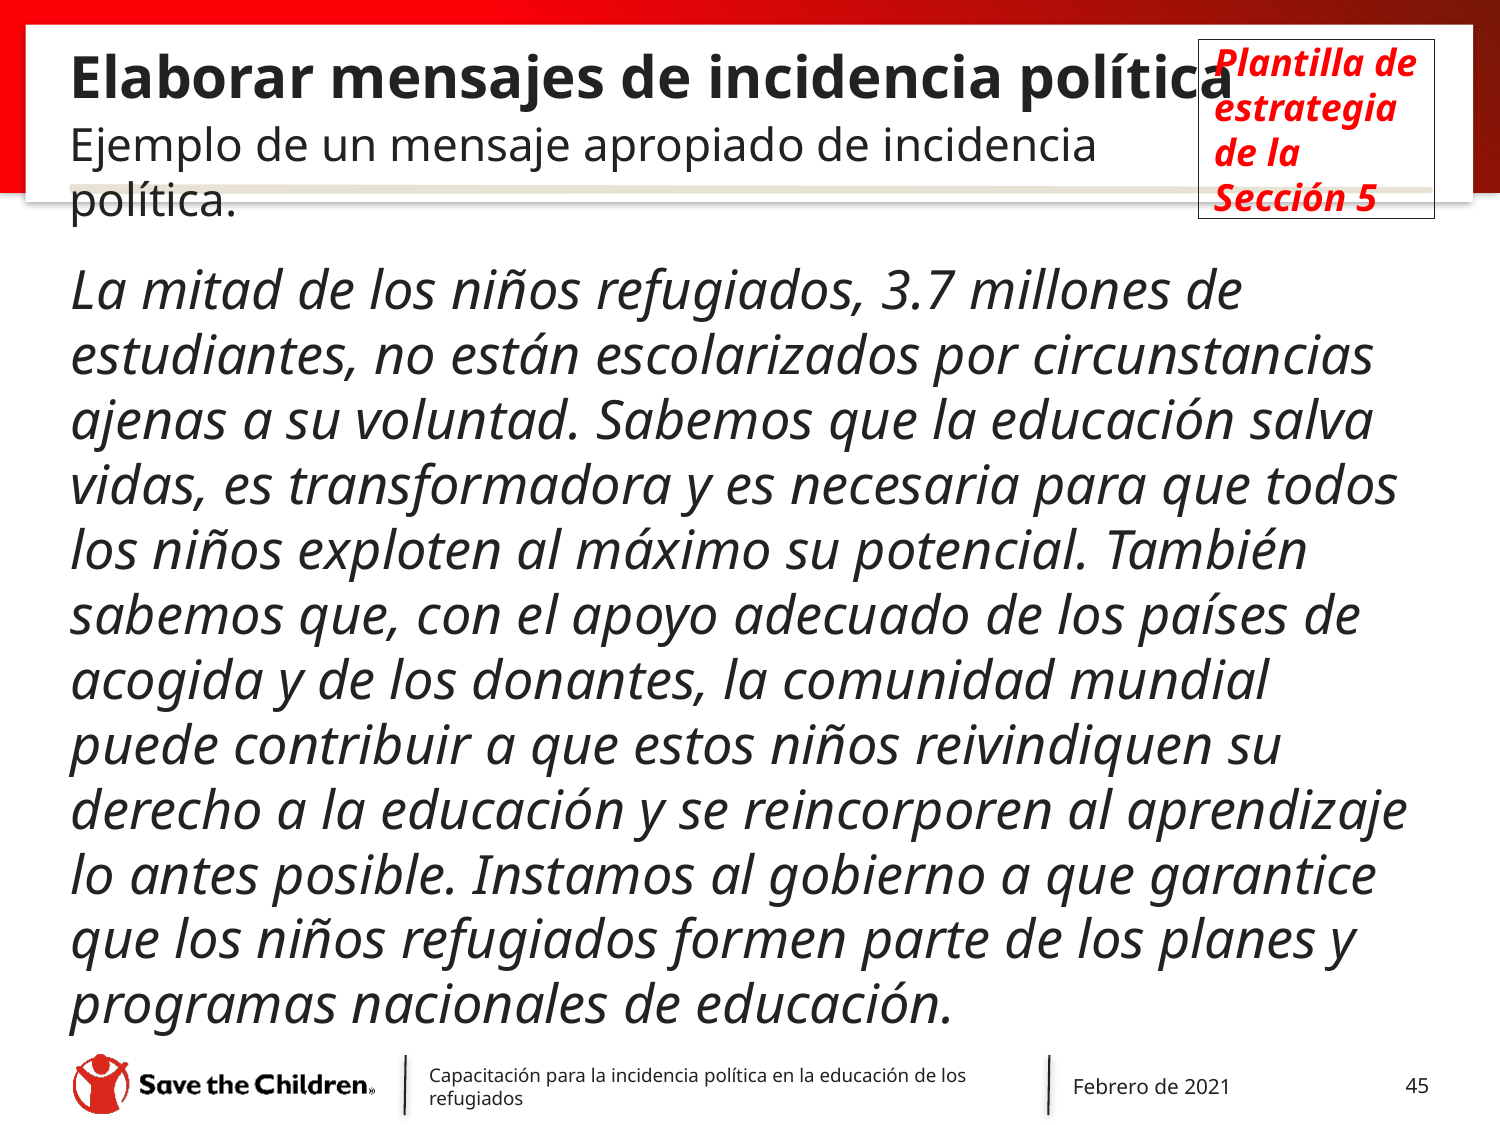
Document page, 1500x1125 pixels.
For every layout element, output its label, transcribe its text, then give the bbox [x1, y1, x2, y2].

list Ejemplo de un mensaje apropiado de incidencia política. [69, 115, 1198, 176]
picture [62, 1043, 386, 1125]
footer Capacitación para la incidencia política en la educación de los refugiados [414, 1056, 1042, 1117]
text_box Plantilla de estrategia de la Sección 5 [1198, 39, 1435, 219]
picture [69, 184, 1198, 194]
list La mitad de los niños refugiados, 3.7 millones de estudiantes, no están escolarizados por circunstancias ajenas a su voluntad. Sabemos que la educación salva vidas, es transformadora y es necesaria para que todos los niños exploten al máximo su potencial. También sabemos que, con el apoyo adecuado de los países de acogida y de los donantes, la comunidad mundial puede contribuir a que estos niños reivindiquen su derecho a la educación y se reincorporen al aprendizaje lo antes posible. Instamos al gobierno a que garantice que los niños refugiados formen parte de los planes y programas nacionales de educación. [70, 255, 1429, 1028]
title Elaborar mensajes de incidencia política [69, 33, 1429, 115]
slide_number Febrero de 2021 [1057, 1056, 1317, 1117]
slide_number 45 [1317, 1056, 1445, 1117]
